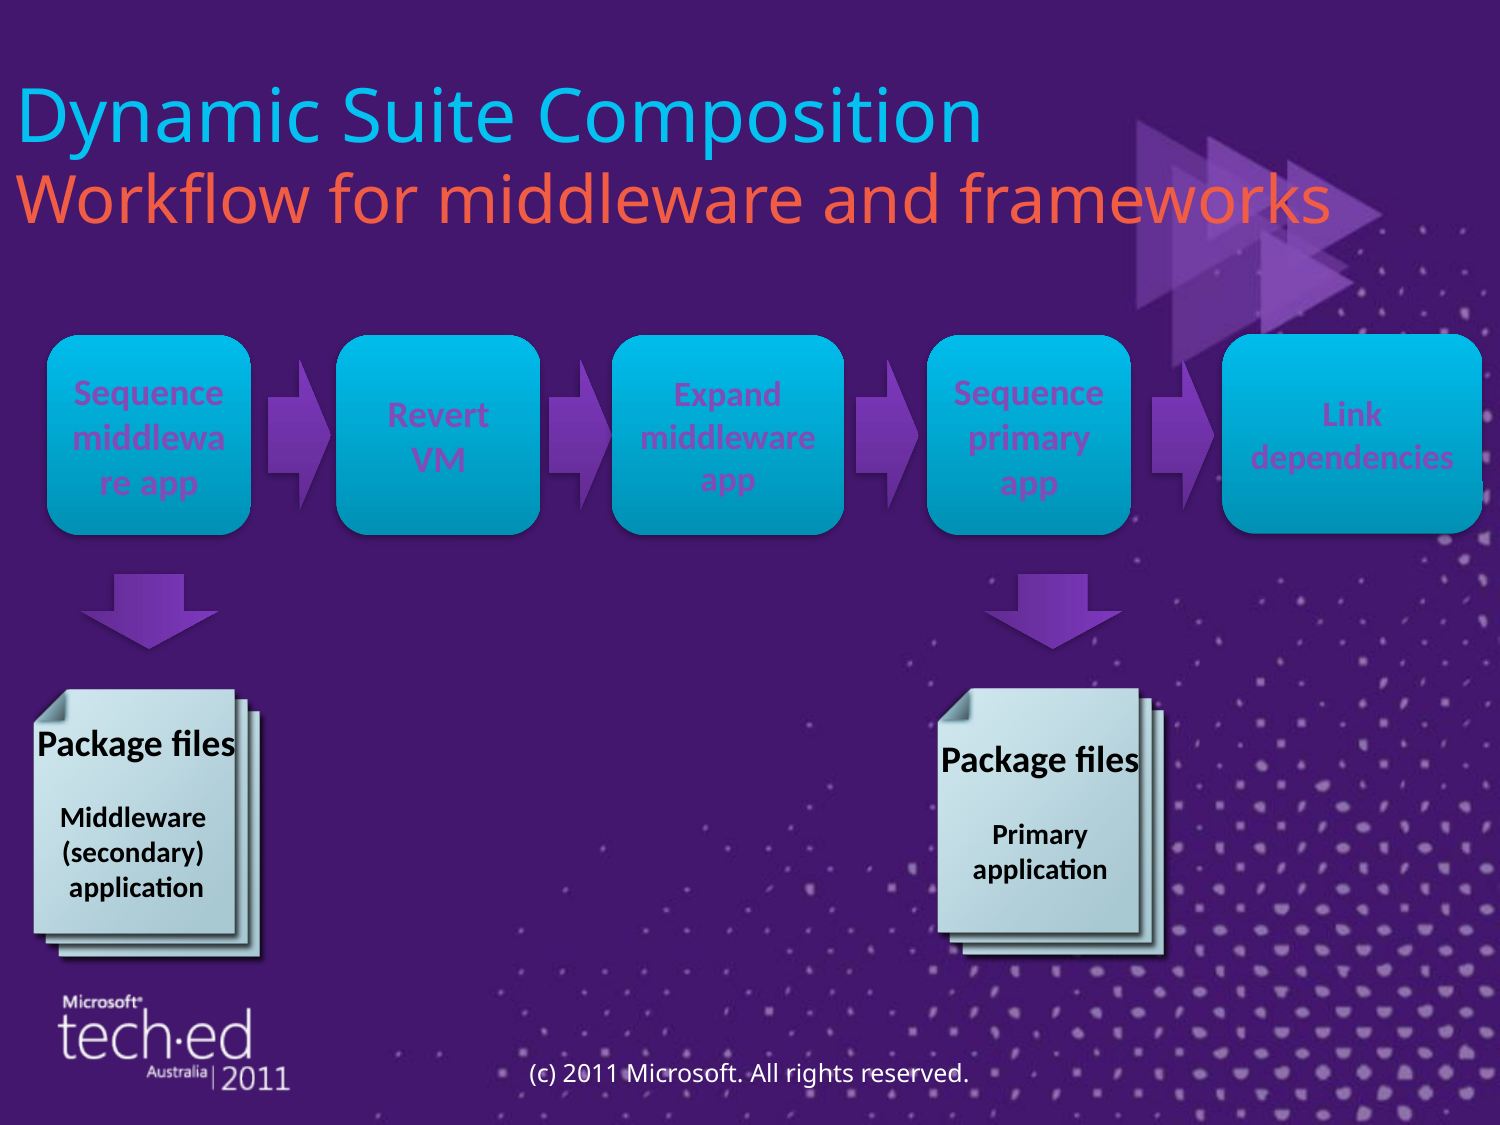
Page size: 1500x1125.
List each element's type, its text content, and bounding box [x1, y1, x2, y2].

text_box [1151, 360, 1215, 511]
picture [0, 0, 1500, 1125]
text_box Sequence middleware app [46, 335, 252, 536]
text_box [933, 684, 1172, 965]
text_box Expand middleware app [611, 335, 845, 536]
text_box [549, 360, 606, 511]
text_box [29, 685, 268, 966]
text_box [984, 573, 1122, 649]
text_box [856, 360, 919, 511]
footer (c) 2011 Microsoft. All rights reserved. [512, 1042, 988, 1103]
text_box Sequence primary app [927, 335, 1132, 536]
title Dynamic Suite Composition Workflow for middleware and frameworks [0, 37, 1436, 268]
text_box [268, 360, 331, 511]
text_box Revert VM [336, 335, 541, 536]
text_box Link dependencies [1222, 333, 1483, 534]
text_box [80, 573, 218, 649]
